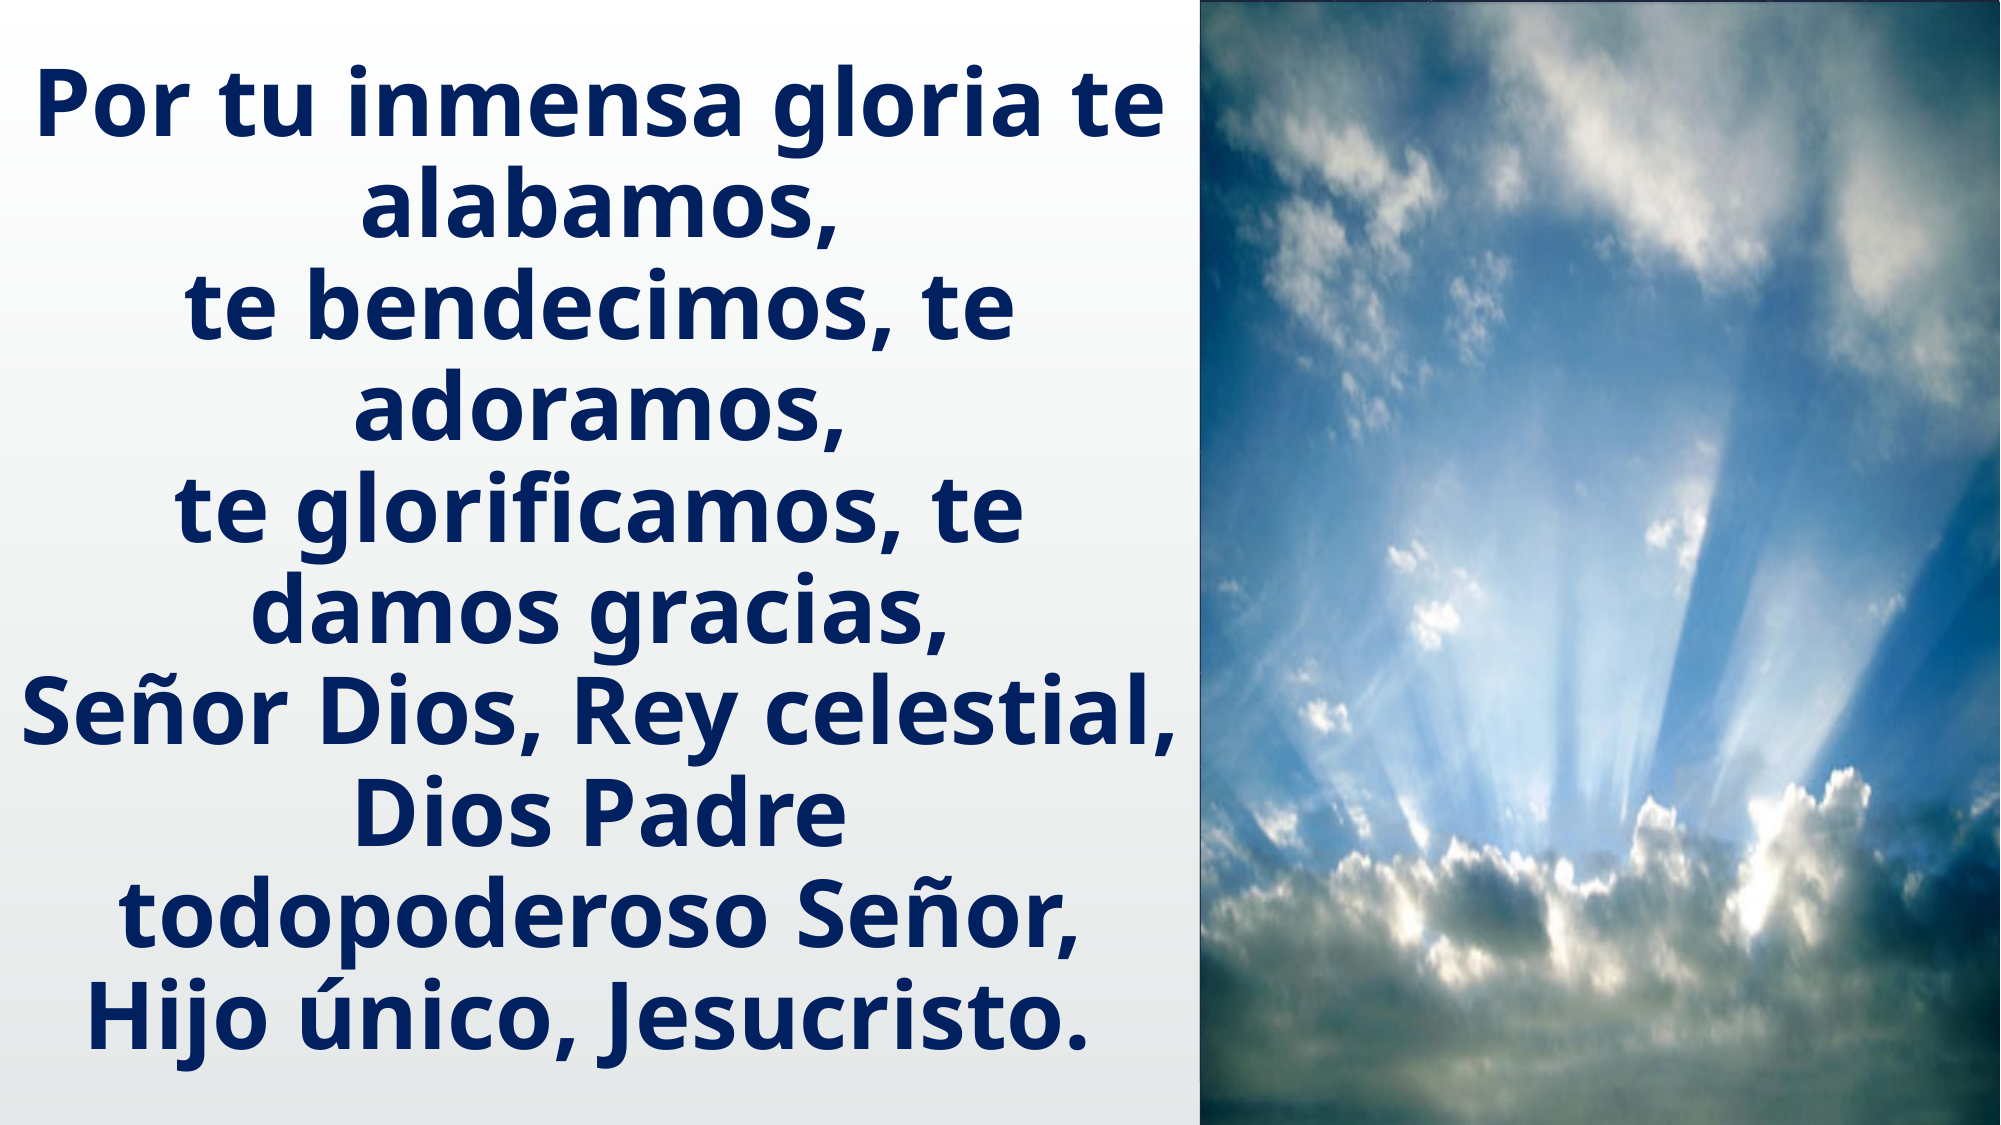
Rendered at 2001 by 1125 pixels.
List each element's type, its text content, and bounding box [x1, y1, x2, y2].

picture [1200, 0, 2000, 1125]
picture [1993, 937, 2000, 950]
title Por tu inmensa gloria te alabamos, te bendecimos, te adoramos, te glorificamos, te damos gracias, Señor Dios, Rey celestial, Dios Padre todopoderoso Señor, Hijo único, Jesucristo. [0, 0, 1200, 1125]
